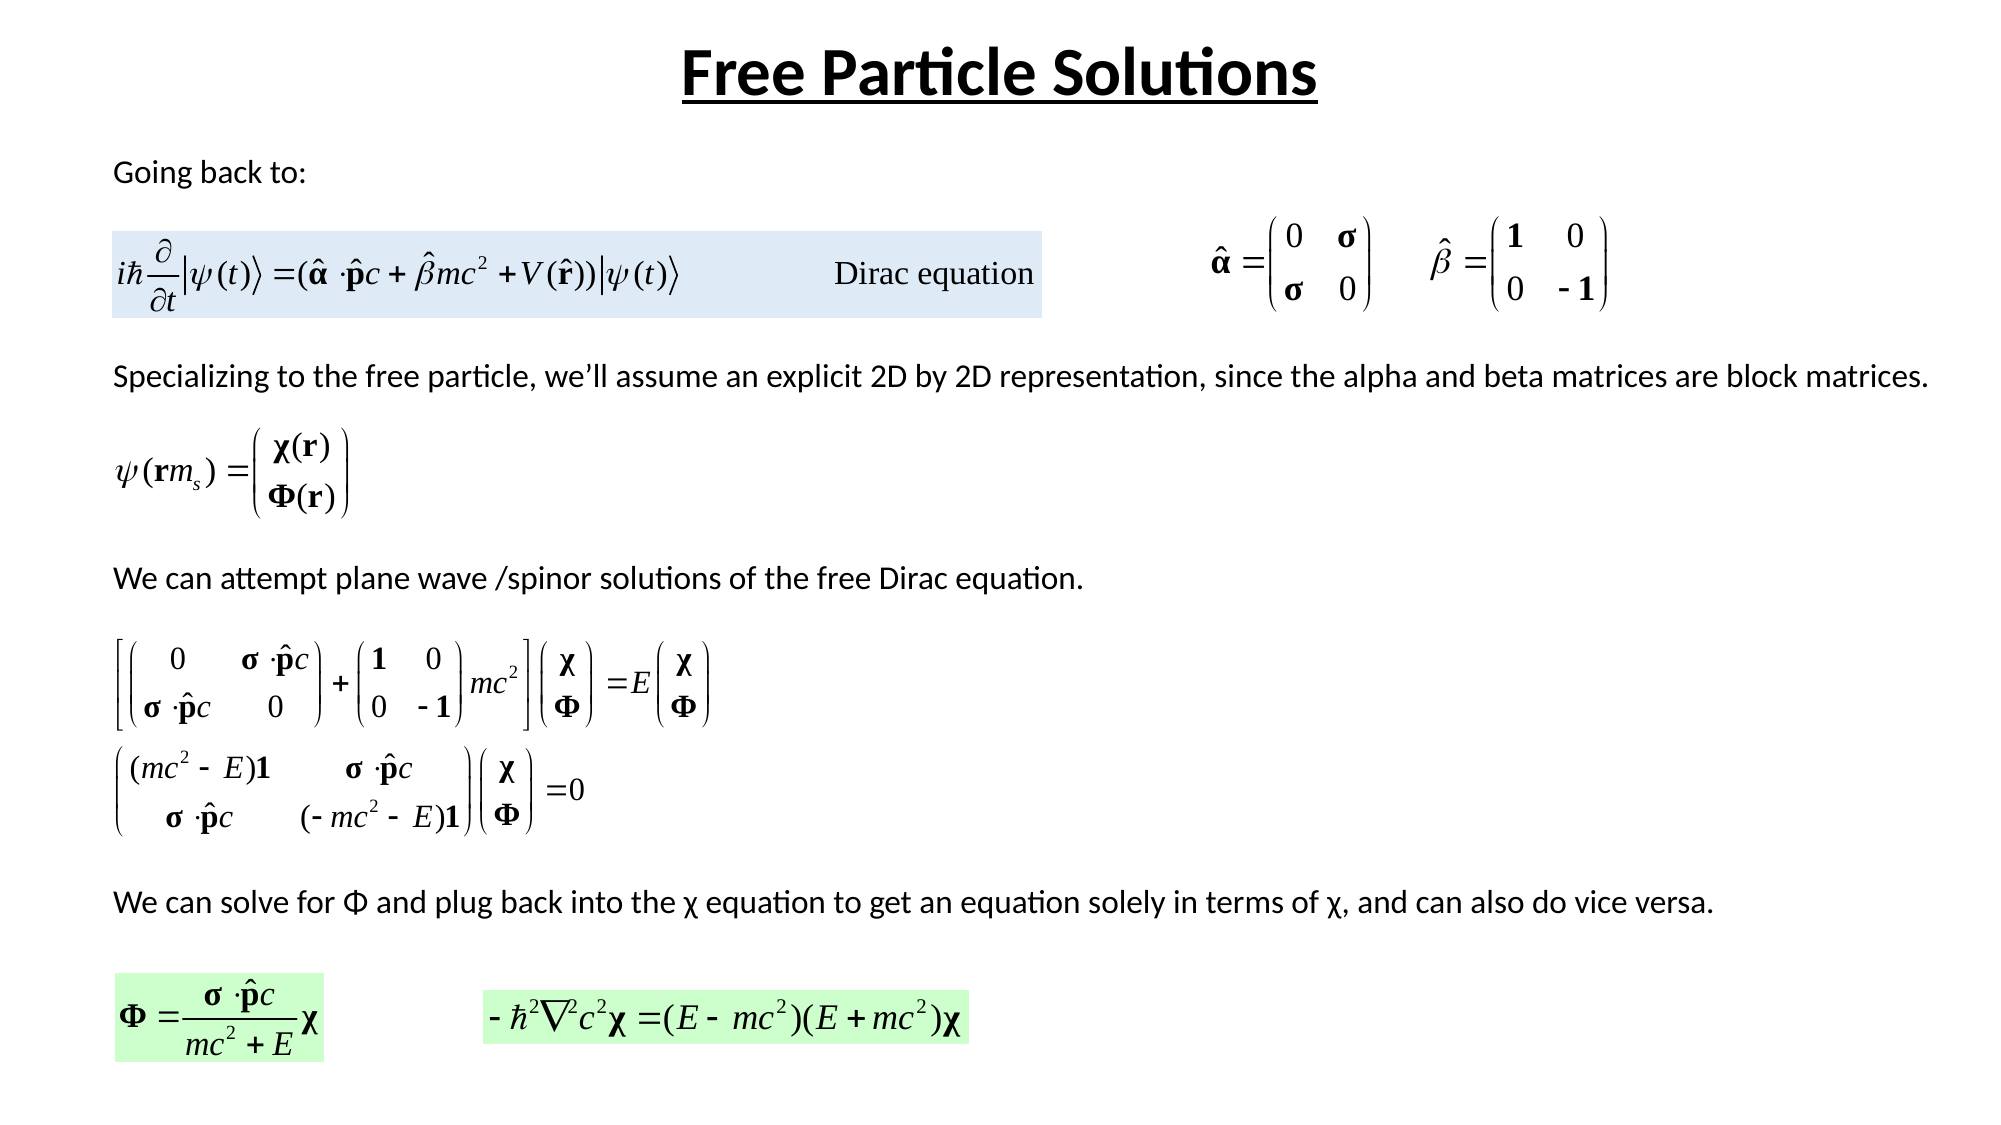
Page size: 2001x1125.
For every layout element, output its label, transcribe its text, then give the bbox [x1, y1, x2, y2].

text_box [1206, 210, 1618, 319]
text_box Going back to: [98, 142, 341, 198]
title Free Particle Solutions [249, 28, 1750, 118]
text_box We can solve for Φ and plug back into the χ equation to get an equation solely in terms of χ, and can also do vice versa. [98, 872, 1840, 928]
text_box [112, 421, 359, 525]
text_box We can attempt plane wave /spinor solutions of the free Dirac equation. [98, 549, 1236, 604]
text_box Specializing to the free particle, we’ll assume an explicit 2D by 2D representation, since the alpha and beta matrices are block matrices. [98, 347, 1965, 402]
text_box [114, 972, 324, 1062]
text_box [112, 231, 1043, 319]
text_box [109, 632, 720, 845]
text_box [483, 990, 970, 1045]
